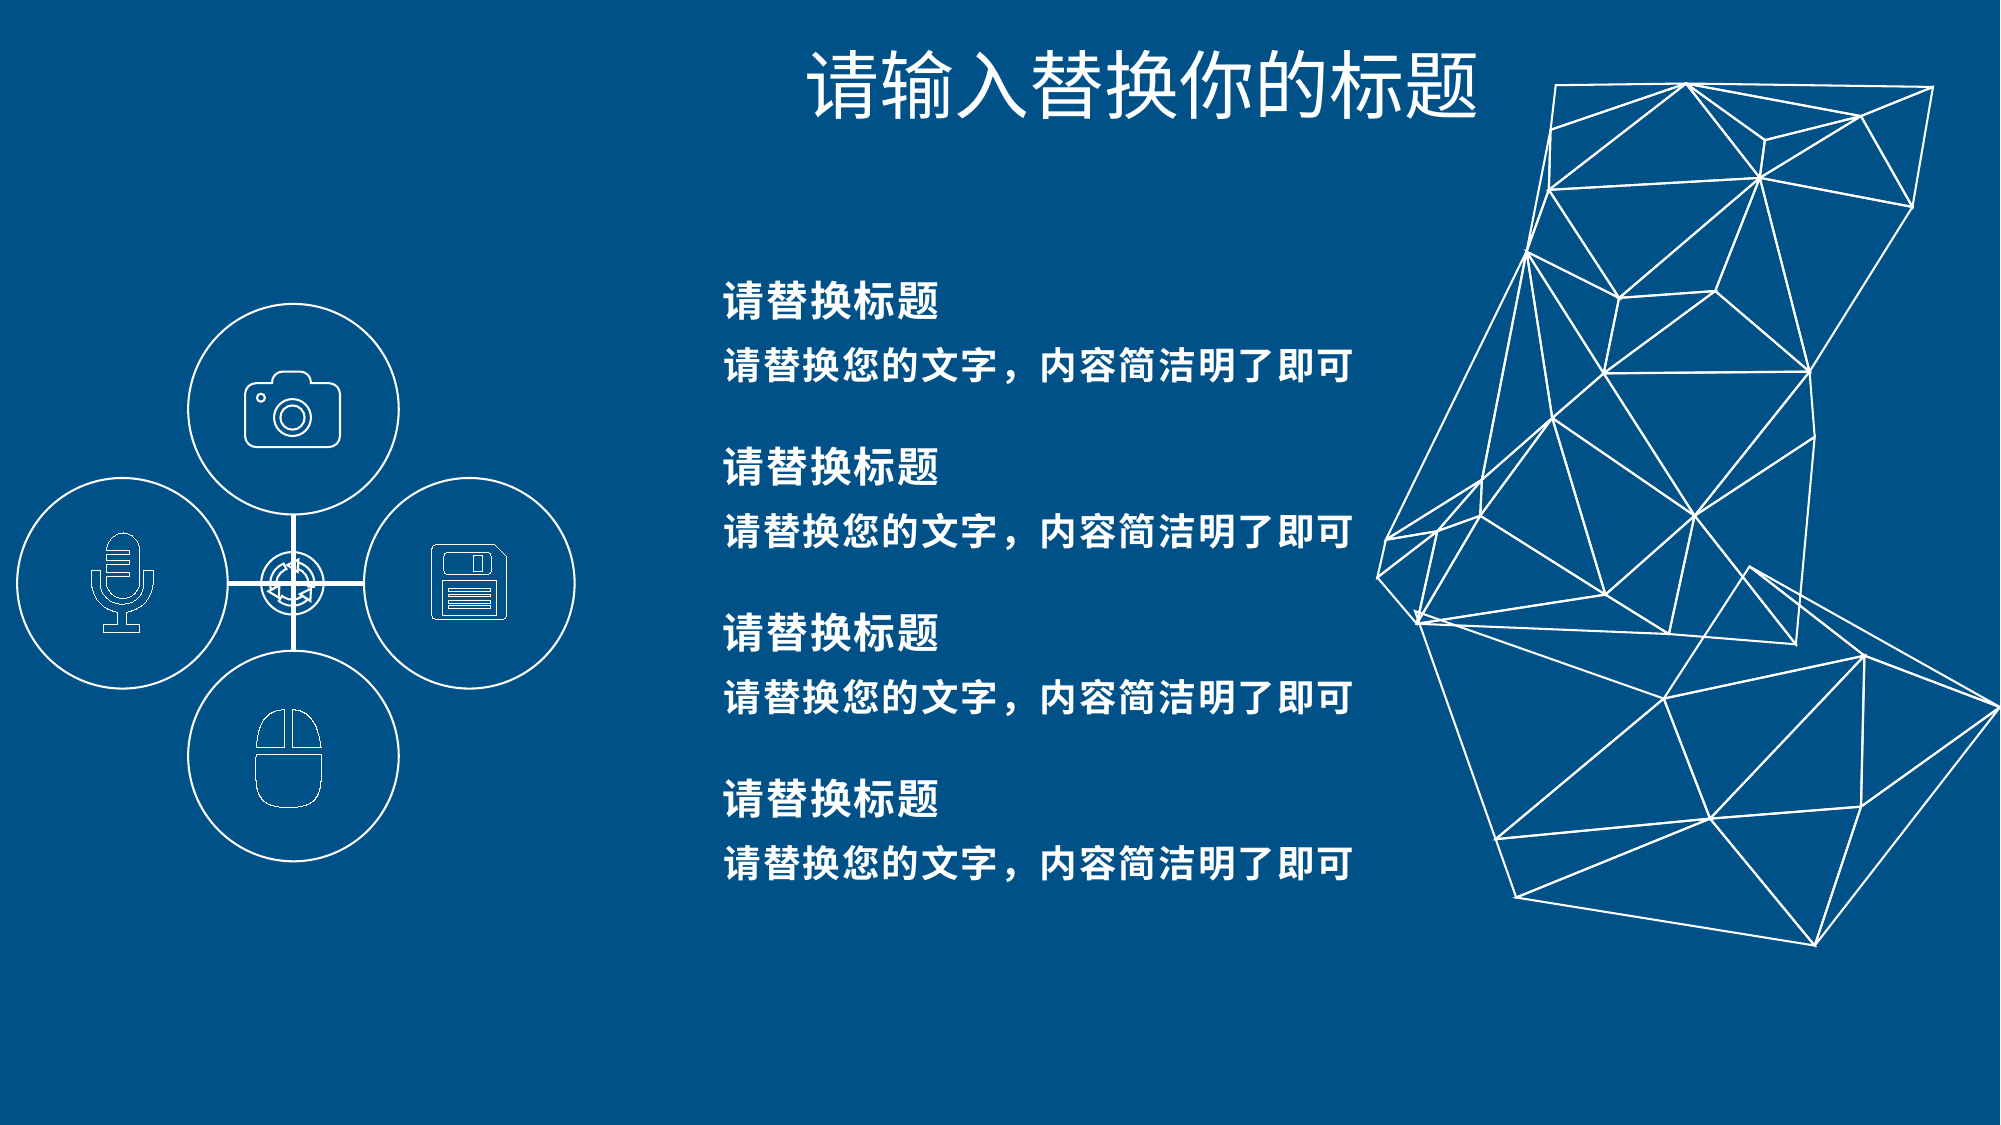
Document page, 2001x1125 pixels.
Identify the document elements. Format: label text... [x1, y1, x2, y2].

text_box [362, 476, 576, 690]
text_box [187, 302, 400, 516]
text_box 请替换标题 [707, 433, 967, 499]
text_box [266, 584, 293, 607]
text_box [260, 551, 293, 583]
text_box [294, 551, 325, 583]
text_box 请替换您的文字，内容简洁明了即可 [708, 500, 1377, 561]
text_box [1377, 83, 2000, 946]
text_box 请输入替换你的标题 [789, 31, 1496, 137]
text_box [294, 557, 316, 583]
text_box [269, 561, 293, 583]
text_box 请替换标题 [707, 267, 967, 333]
text_box 请替换标题 [707, 599, 967, 665]
text_box 请替换您的文字，内容简洁明了即可 [708, 334, 1377, 395]
text_box [106, 532, 140, 599]
text_box [244, 370, 342, 449]
text_box [91, 570, 154, 633]
text_box [187, 649, 400, 863]
text_box [431, 544, 507, 620]
text_box 请替换标题 [707, 765, 967, 831]
text_box [256, 709, 285, 748]
text_box [16, 476, 229, 690]
text_box 请替换您的文字，内容简洁明了即可 [708, 832, 1377, 893]
text_box [260, 584, 293, 616]
text_box 请替换您的文字，内容简洁明了即可 [708, 666, 1377, 727]
text_box [294, 584, 316, 607]
text_box [292, 709, 322, 748]
text_box [294, 584, 325, 616]
text_box [255, 754, 322, 808]
